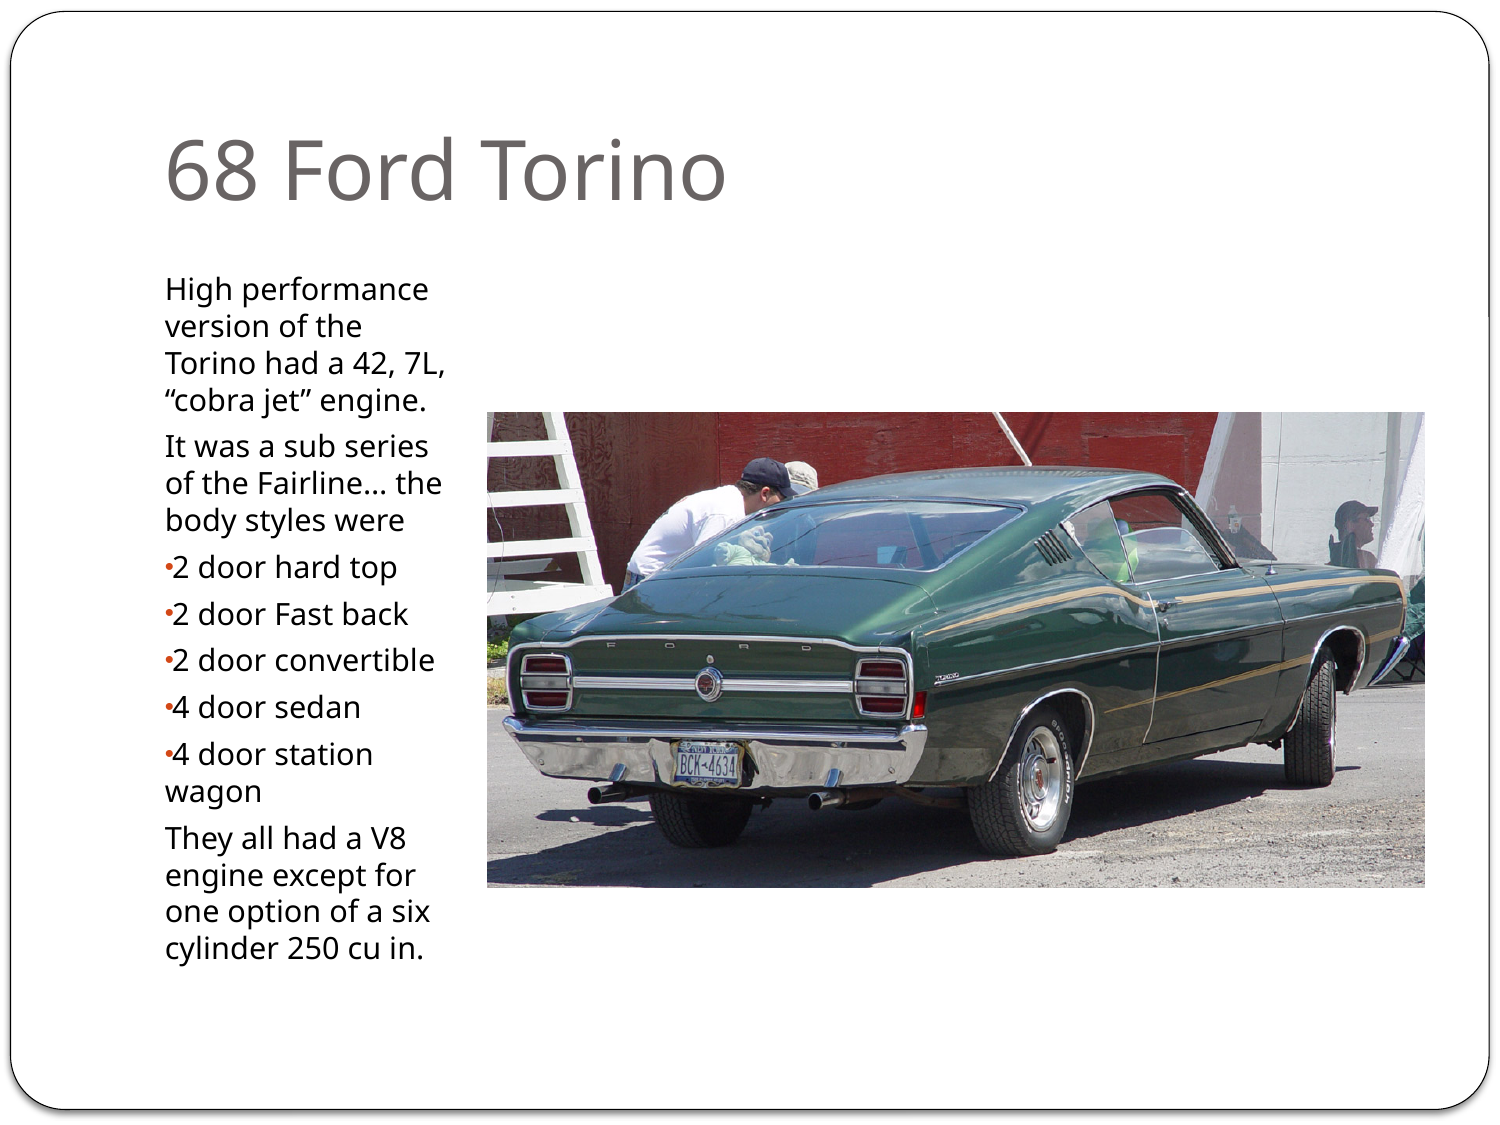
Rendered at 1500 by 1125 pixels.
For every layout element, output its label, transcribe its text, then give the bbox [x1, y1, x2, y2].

title 68 Ford Torino [150, 44, 1425, 233]
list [487, 411, 1426, 888]
list High performance version of the Torino had a 42, 7L, “cobra jet” engine. It was a sub series of the Fairline… the body styles were 2 door hard top 2 door Fast back 2 door convertible 4 door sedan 4 door station wagon They all had a V8 engine except for one option of a six cylinder 250 cu in. [150, 262, 463, 1000]
